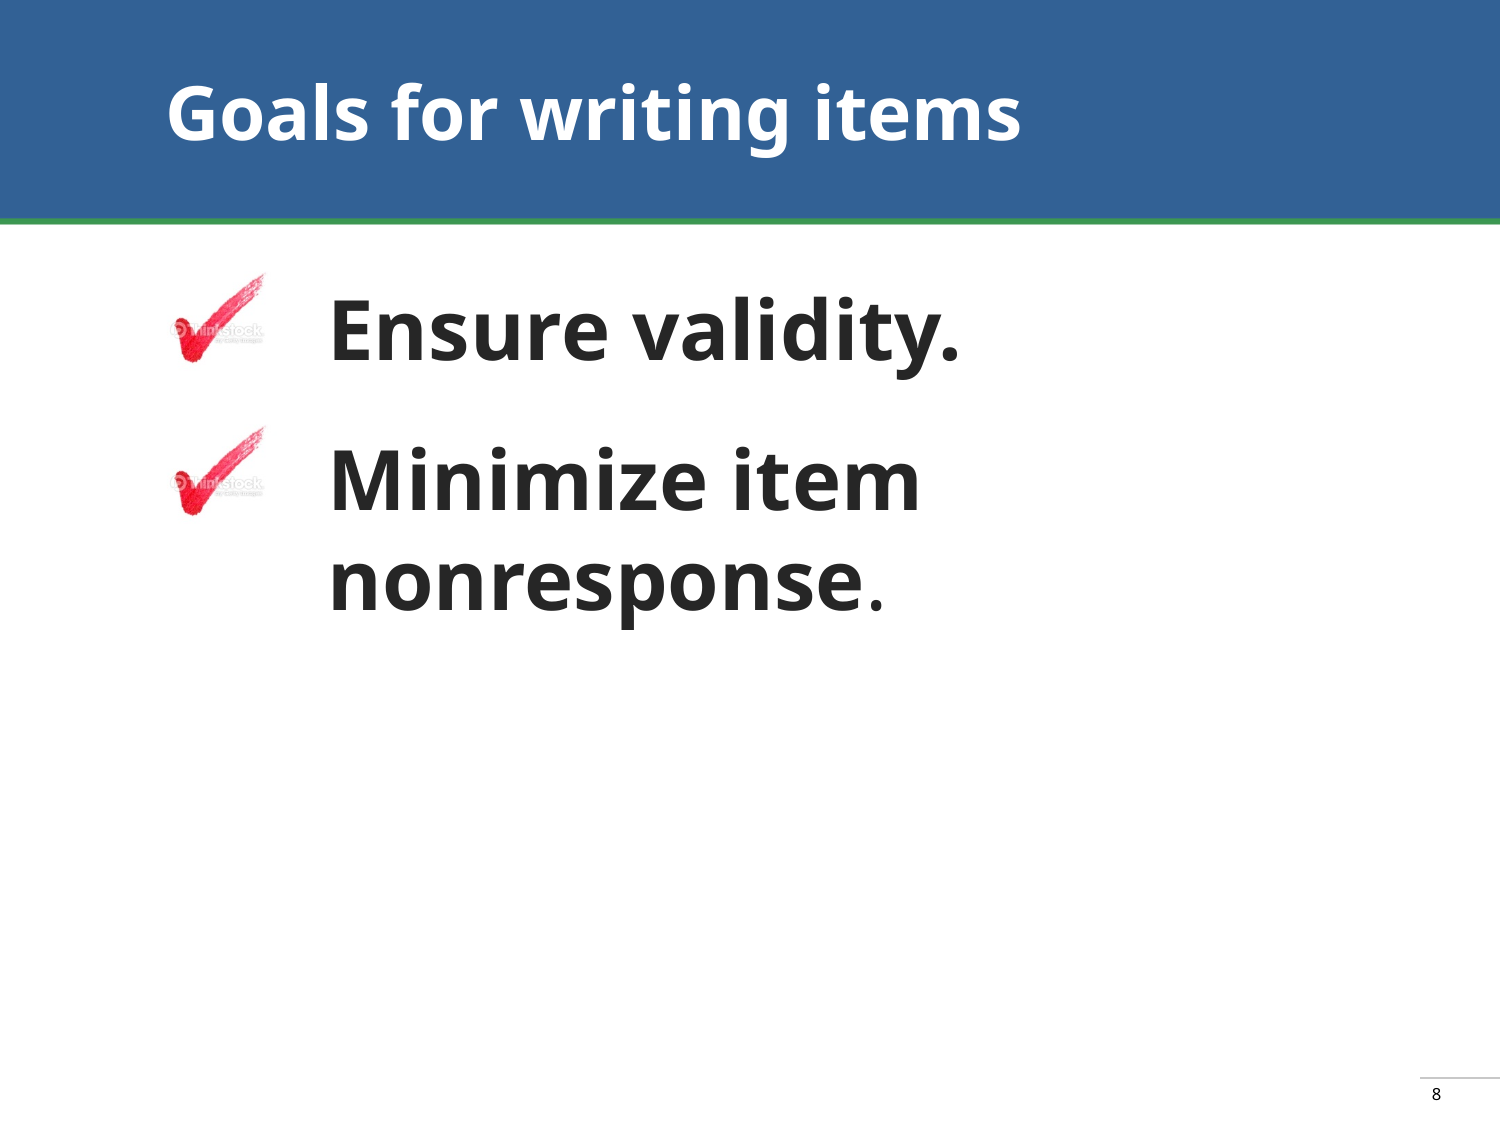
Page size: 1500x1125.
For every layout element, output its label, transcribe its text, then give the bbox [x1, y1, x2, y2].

list Ensure validity. Minimize item nonresponse. [312, 270, 1363, 1070]
slide_number 8 [1431, 1085, 1458, 1106]
title Goals for writing items [150, 0, 1350, 221]
picture [0, 0, 1500, 1125]
